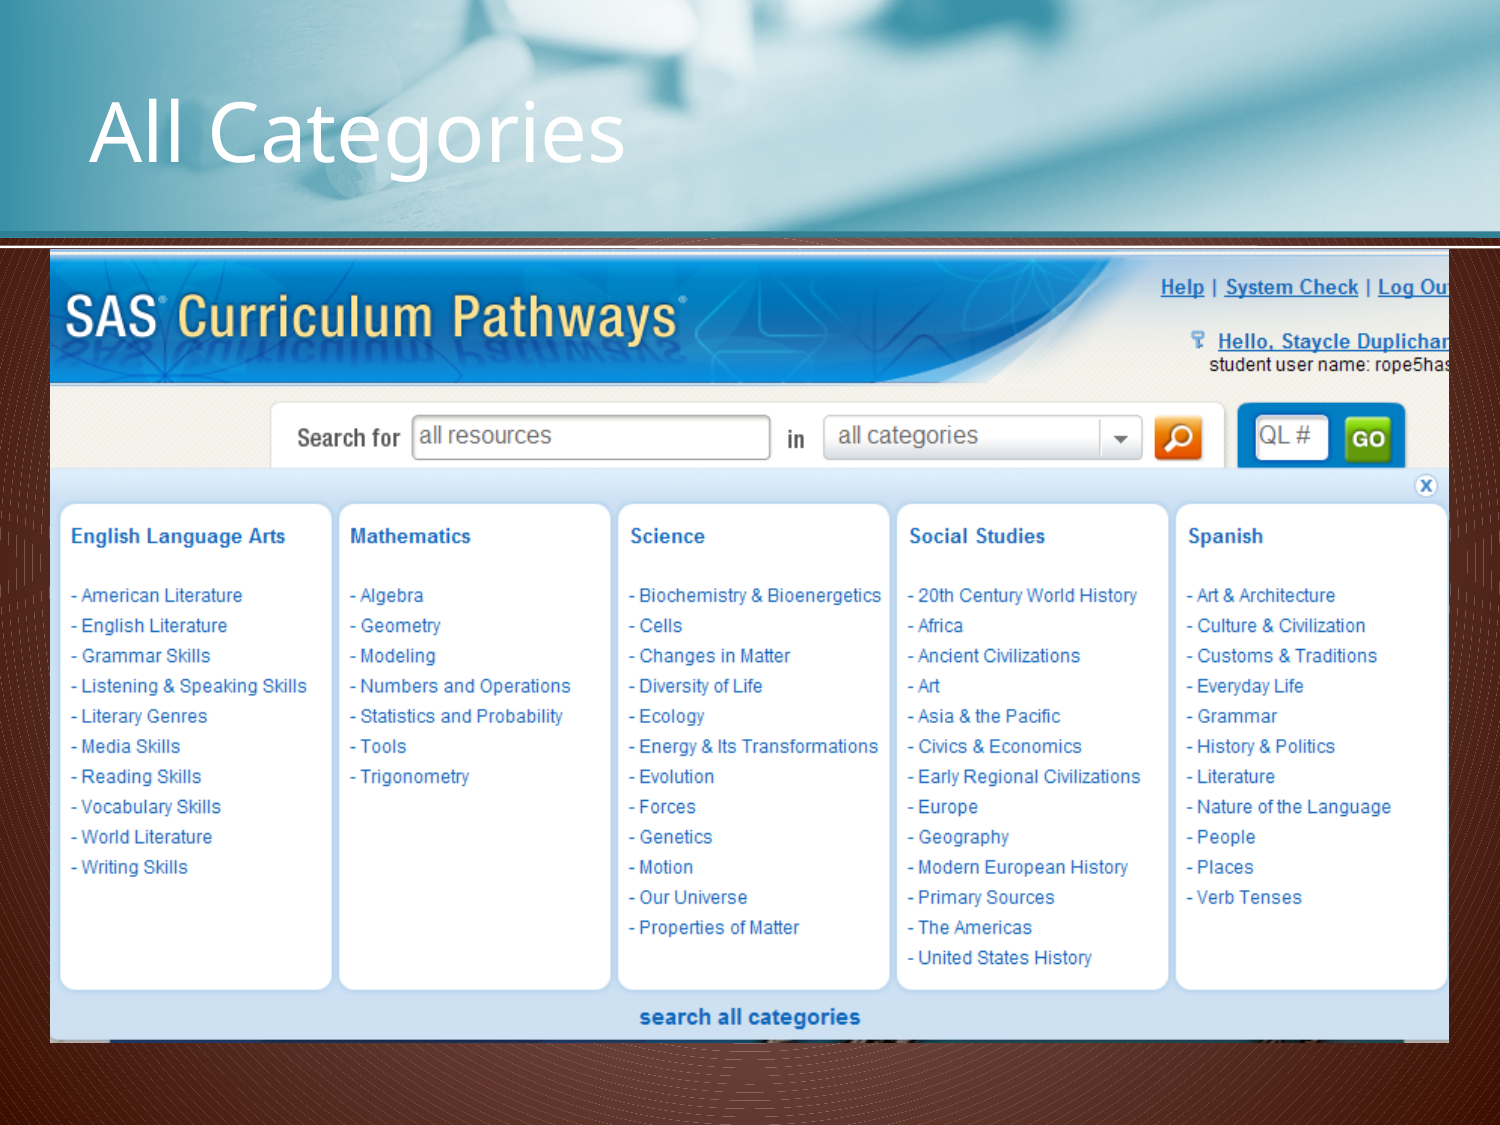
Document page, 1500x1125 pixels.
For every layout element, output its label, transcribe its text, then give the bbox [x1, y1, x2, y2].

title All Categories [75, 24, 1425, 233]
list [49, 249, 1449, 1043]
